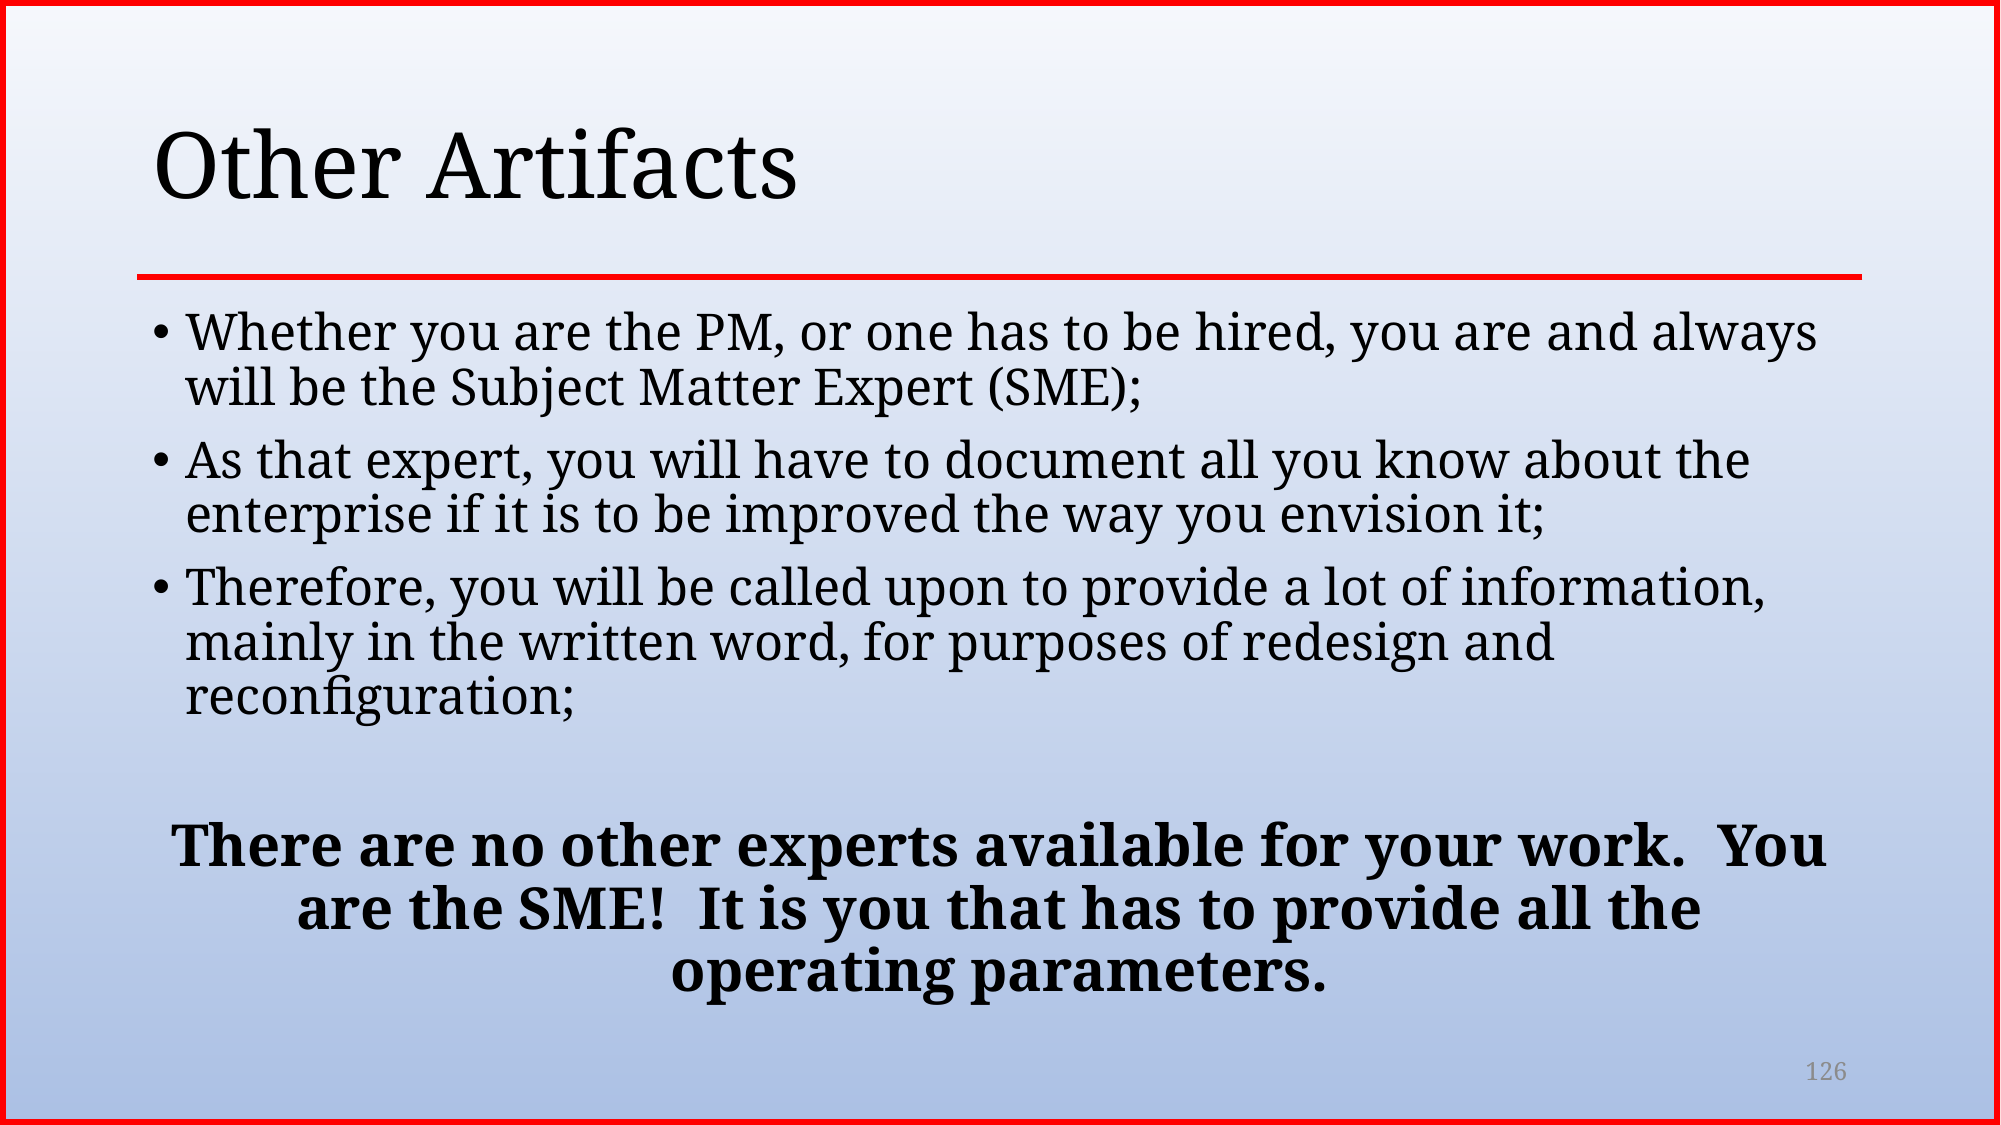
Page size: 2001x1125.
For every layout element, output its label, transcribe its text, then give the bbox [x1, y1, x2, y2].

list Whether you are the PM, or one has to be hired, you are and always will be the Subject Matter Expert (SME); As that expert, you will have to document all you know about the enterprise if it is to be improved the way you envision it; Therefore, you will be called upon to provide a lot of information, mainly in the written word, for purposes of redesign and reconfiguration; There are no other experts available for your work. You are the SME! It is you that has to provide all the operating parameters. [137, 299, 1863, 1014]
title Other Artifacts [137, 59, 1863, 278]
slide_number 126 [1412, 1042, 1863, 1103]
